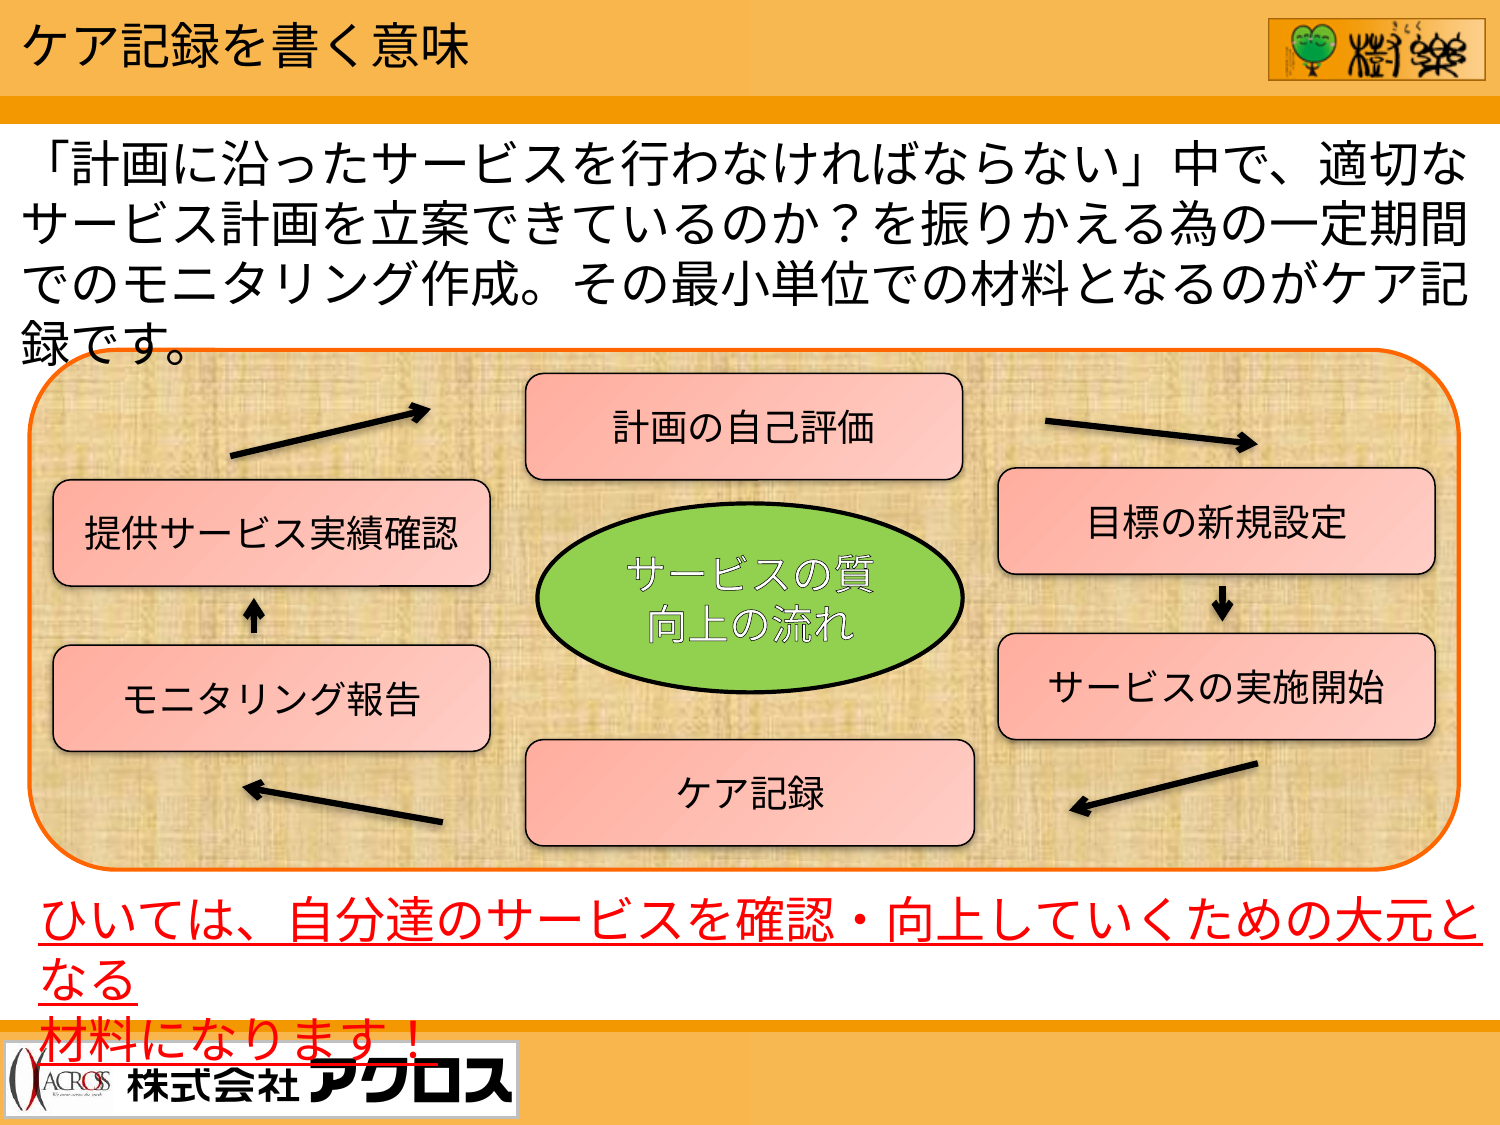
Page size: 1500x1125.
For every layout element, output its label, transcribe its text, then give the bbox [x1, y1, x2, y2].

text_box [29, 349, 1459, 870]
text_box ひいては、自分達のサービスを確認・向上していくための大元となる 材料になります！ [23, 881, 1500, 1077]
text_box ケア記録を書く意味 [5, 7, 981, 82]
picture [122, 1077, 516, 1107]
text_box 「計画に沿ったサービスを行わなければならない」中で、適切なサービス計画を立案できているのか？を振りかえる為の一定期間でのモニタリング作成。その最小単位での材料となるのがケア記録です。 [5, 125, 1500, 501]
picture [0, 1020, 1500, 1125]
picture [0, 0, 1500, 124]
picture [6, 1043, 113, 1114]
